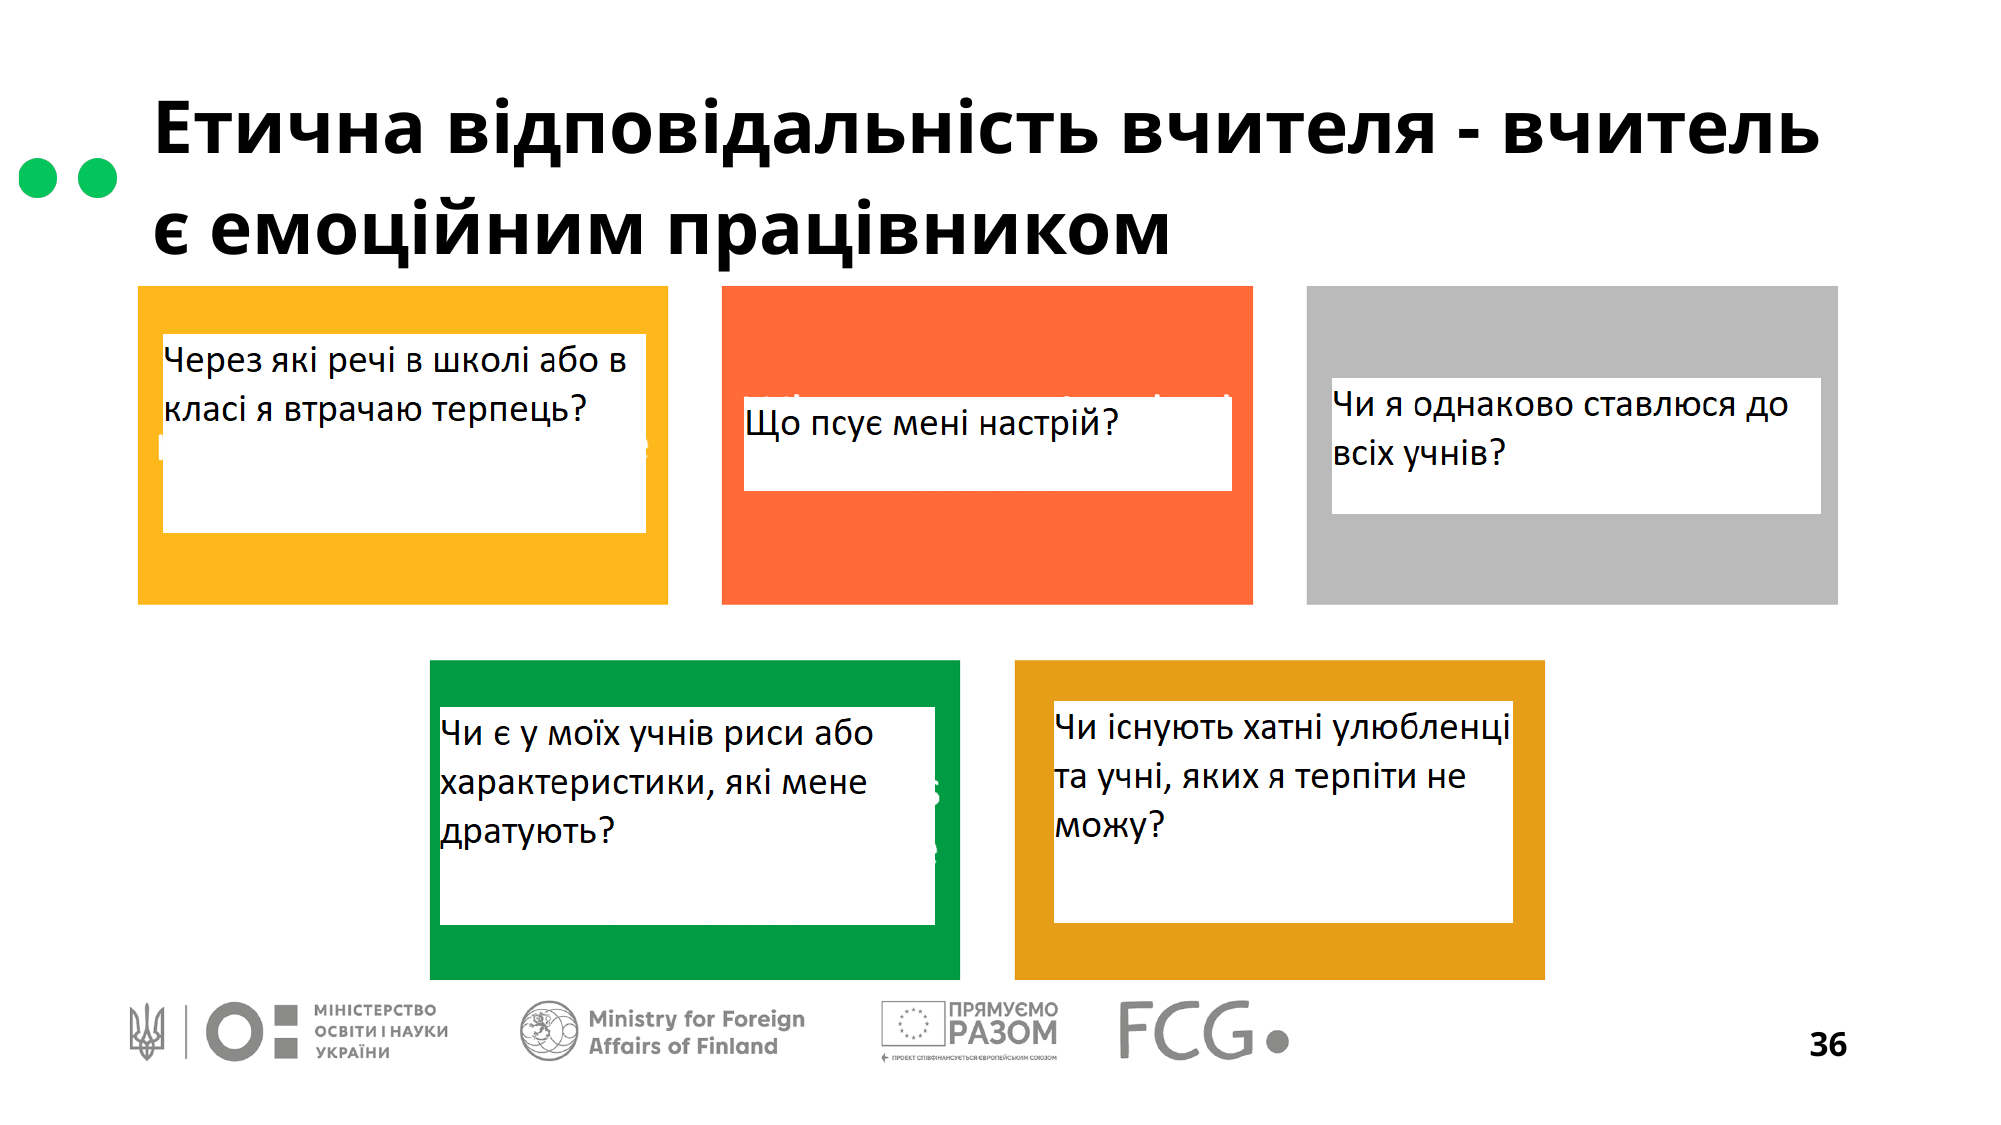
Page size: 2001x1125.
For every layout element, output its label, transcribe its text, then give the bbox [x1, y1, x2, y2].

title Етична відповідальність вчителя - вчитель є емоційним працівником [137, 59, 1863, 278]
picture [18, 158, 117, 198]
slide_number 36 [1736, 1015, 1863, 1076]
picture [42, 940, 1374, 1125]
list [121, 277, 1847, 988]
